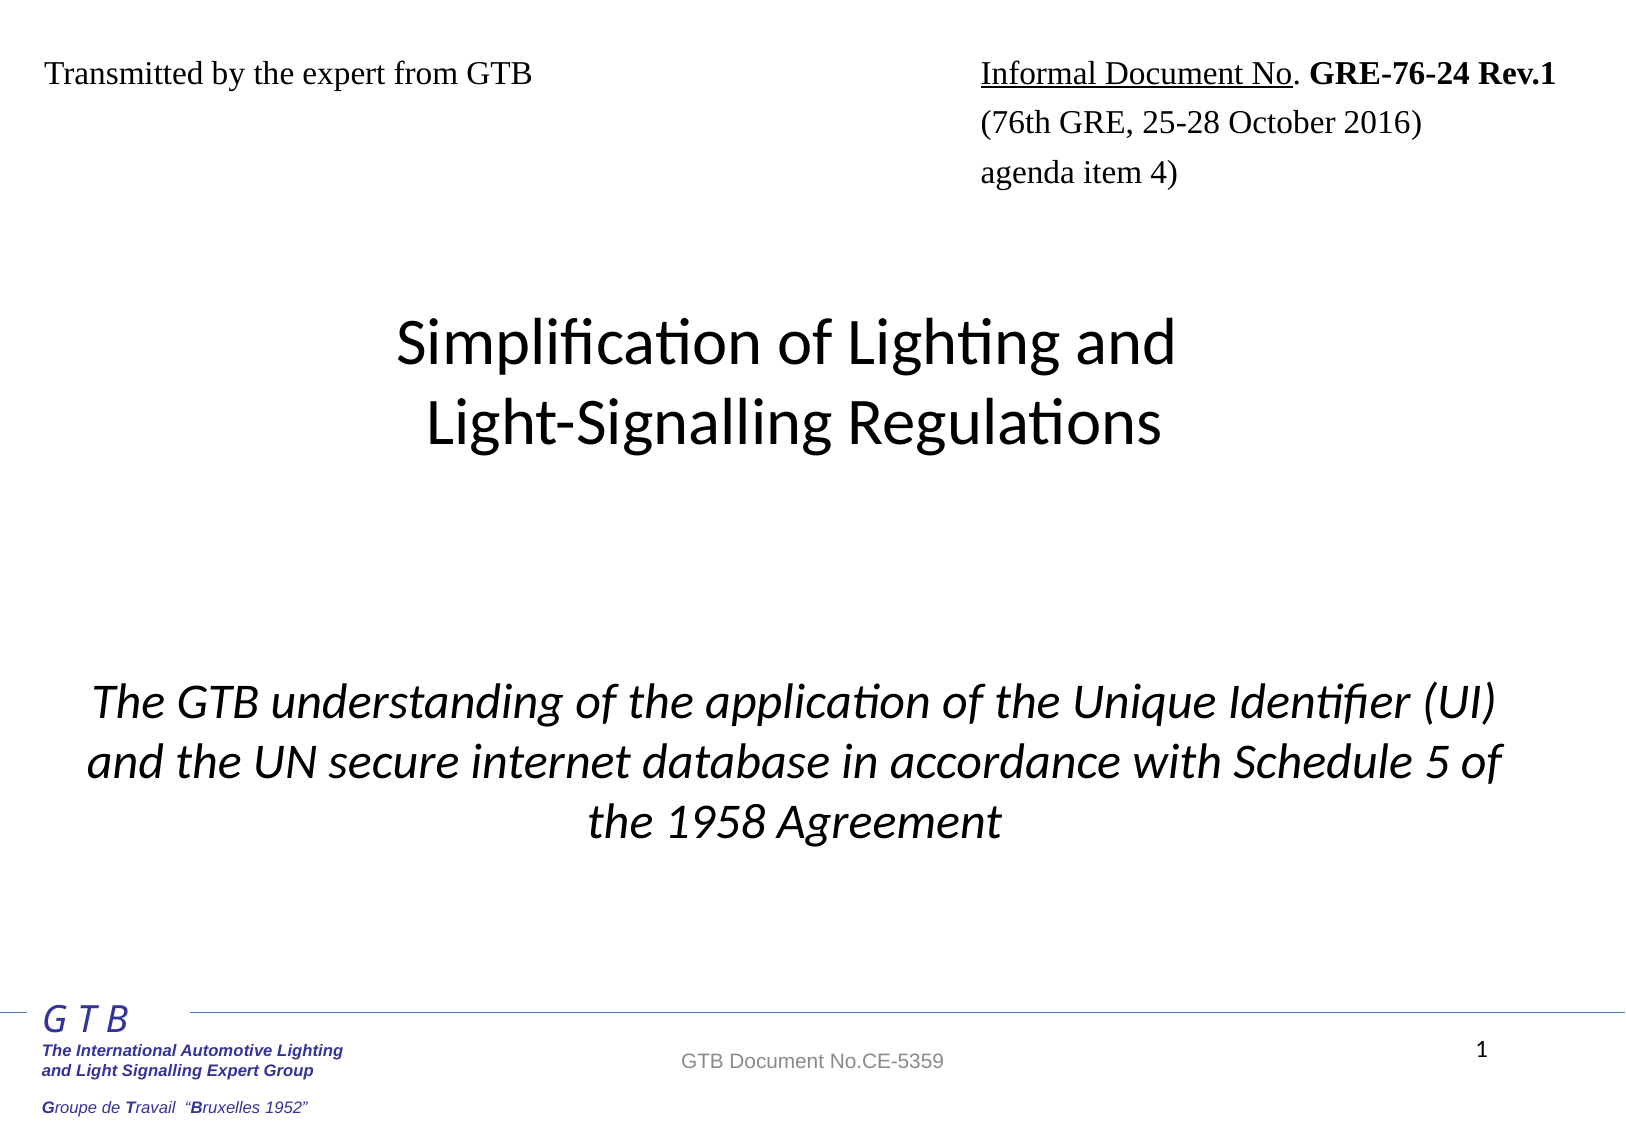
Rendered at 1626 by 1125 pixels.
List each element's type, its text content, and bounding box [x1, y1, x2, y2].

text_box Simplification of Lighting and Light-Signalling Regulations The GTB understanding of the application of the Unique Identifier (UI) and the UN secure internet database in accordance with Schedule 5 of the 1958 Agreement [44, 290, 1545, 856]
table_header Transmitted by the expert from GTB [33, 55, 851, 220]
table_header Informal Document No. GRE-76-24 Rev.1 (76th GRE, 25-28 October 2016) agenda item 4) [851, 55, 1592, 220]
text_box G T B The International Automotive Lighting and Light Signalling Expert Group Groupe de Travail “Bruxelles 1952” [27, 987, 407, 1125]
text_box 1 [1164, 1024, 1504, 1100]
footer GTB Document No.CE-5359 [555, 1023, 1070, 1099]
